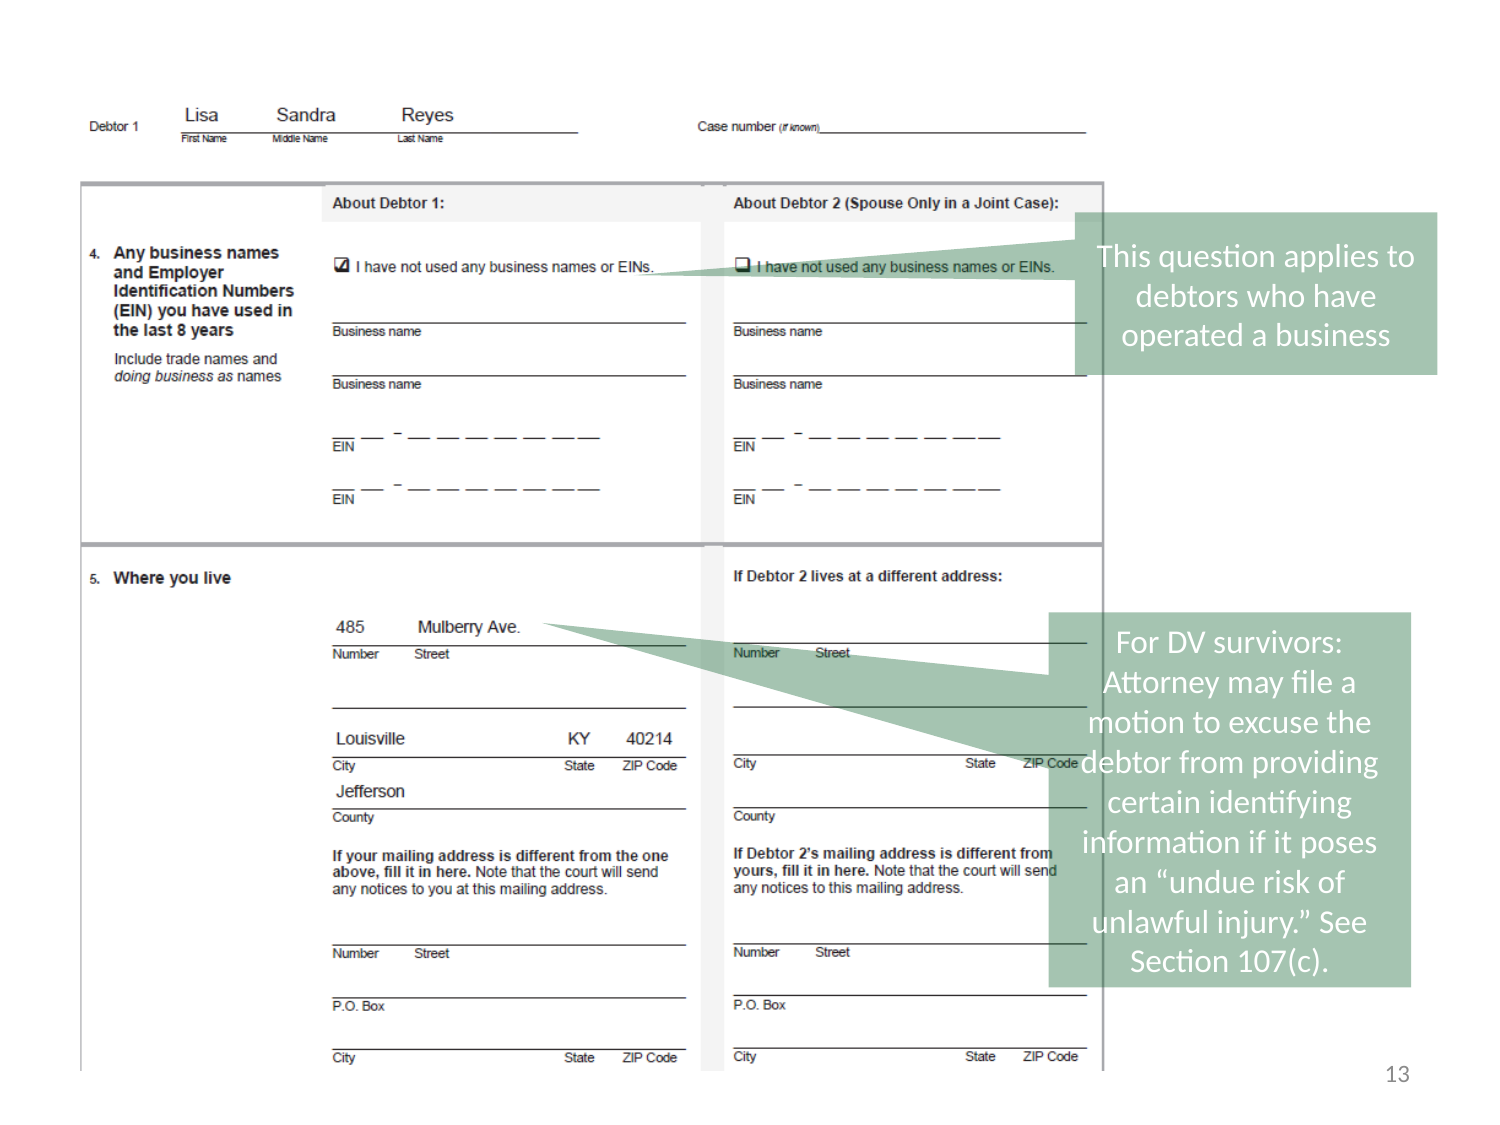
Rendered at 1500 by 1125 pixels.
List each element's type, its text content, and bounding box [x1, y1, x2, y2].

text_box For DV survivors: Attorney may file a motion to excuse the debtor from providing certain identifying information if it poses an “undue risk of unlawful injury.” See Section 107(c). [1116, 610, 1414, 990]
text_box This question applies to debtors who have operated a business [1116, 210, 1440, 378]
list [62, 87, 1113, 1071]
slide_number 13 [1074, 1042, 1425, 1103]
